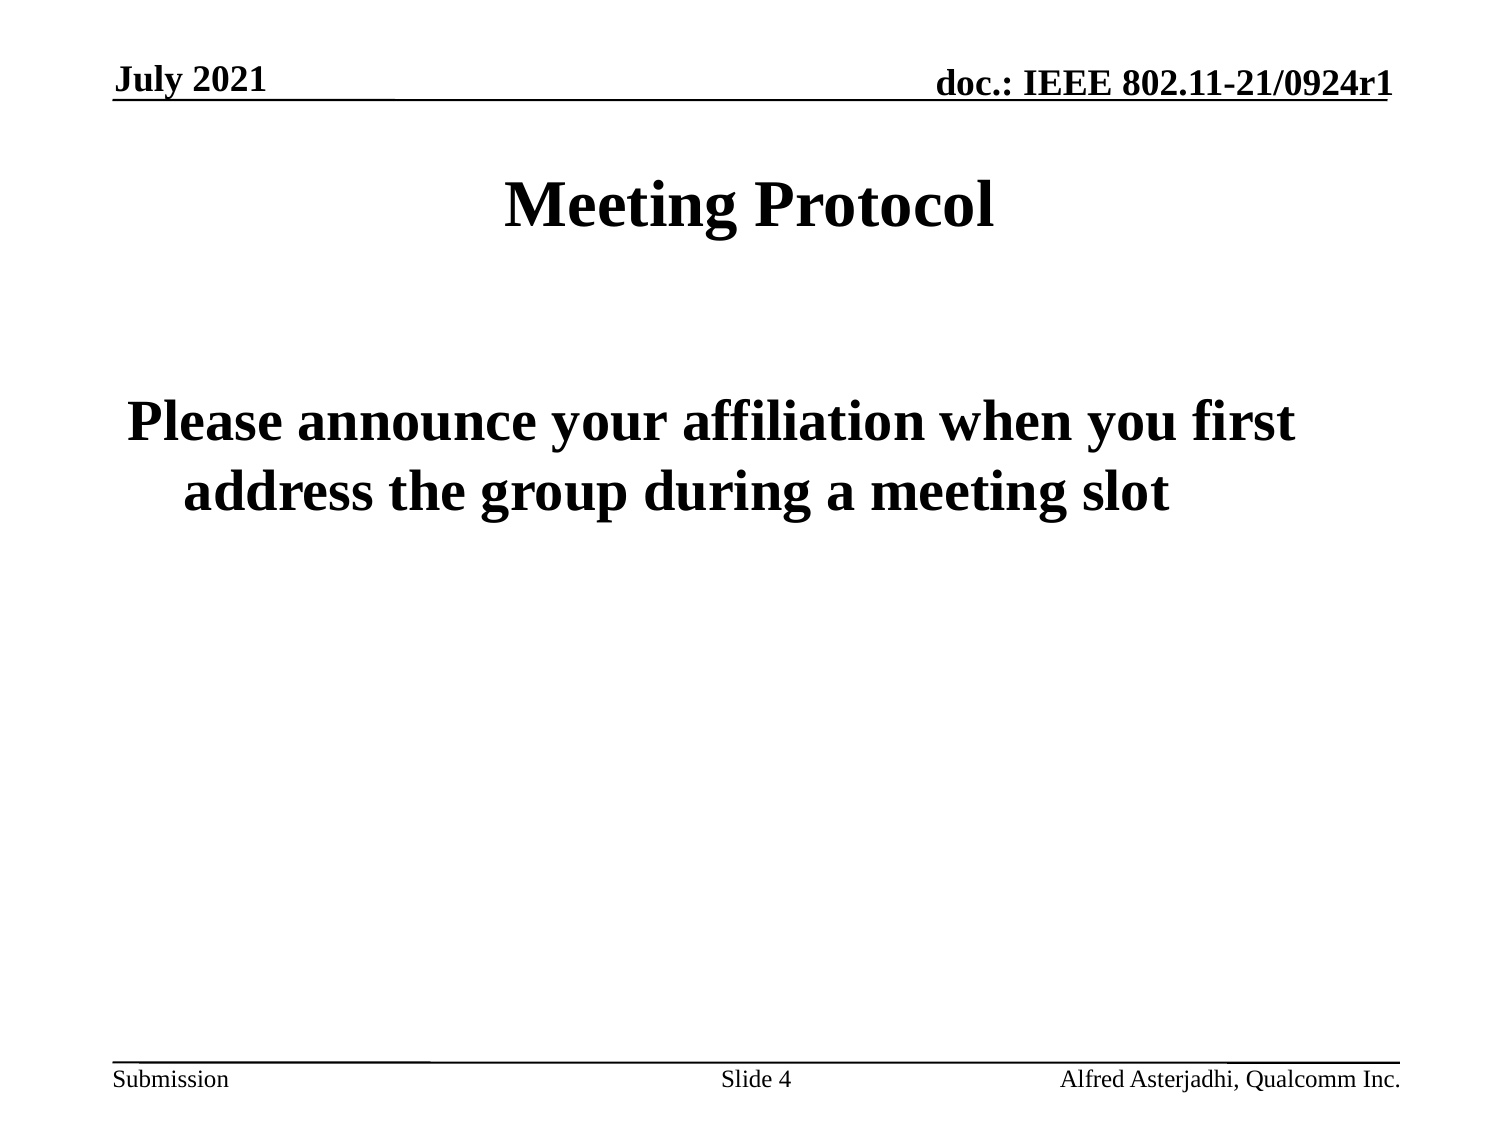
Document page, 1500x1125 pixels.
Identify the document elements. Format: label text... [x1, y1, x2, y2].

title Meeting Protocol [112, 112, 1388, 288]
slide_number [114, 54, 493, 100]
slide_number Slide 4 [712, 1061, 800, 1123]
list Please announce your affiliation when you first address the group during a meeting slot [112, 374, 1388, 513]
footer Alfred Asterjadhi, Qualcomm Inc. [878, 1061, 1402, 1093]
